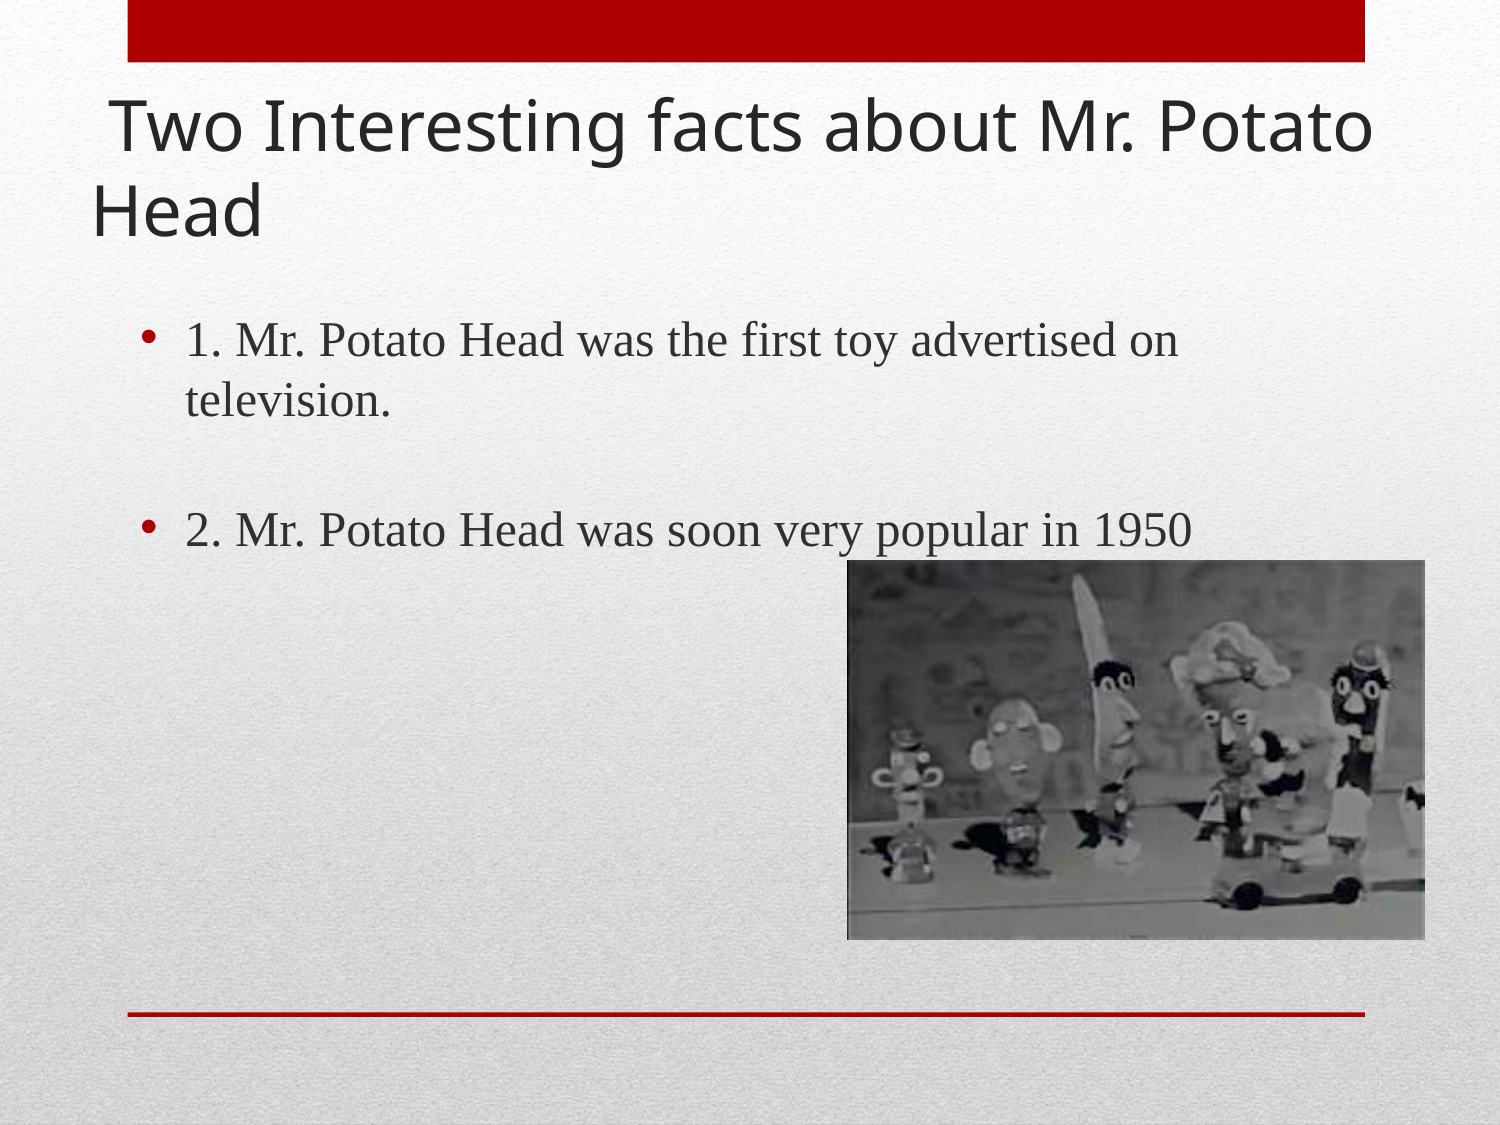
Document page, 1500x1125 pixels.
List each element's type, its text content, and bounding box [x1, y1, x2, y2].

title Two Interesting facts about Mr. Potato Head [75, 70, 1425, 258]
list 1. Mr. Potato Head was the first toy advertised on television. 2. Mr. Potato Head was soon very popular in 1950 [125, 112, 1363, 750]
picture [847, 559, 1426, 941]
